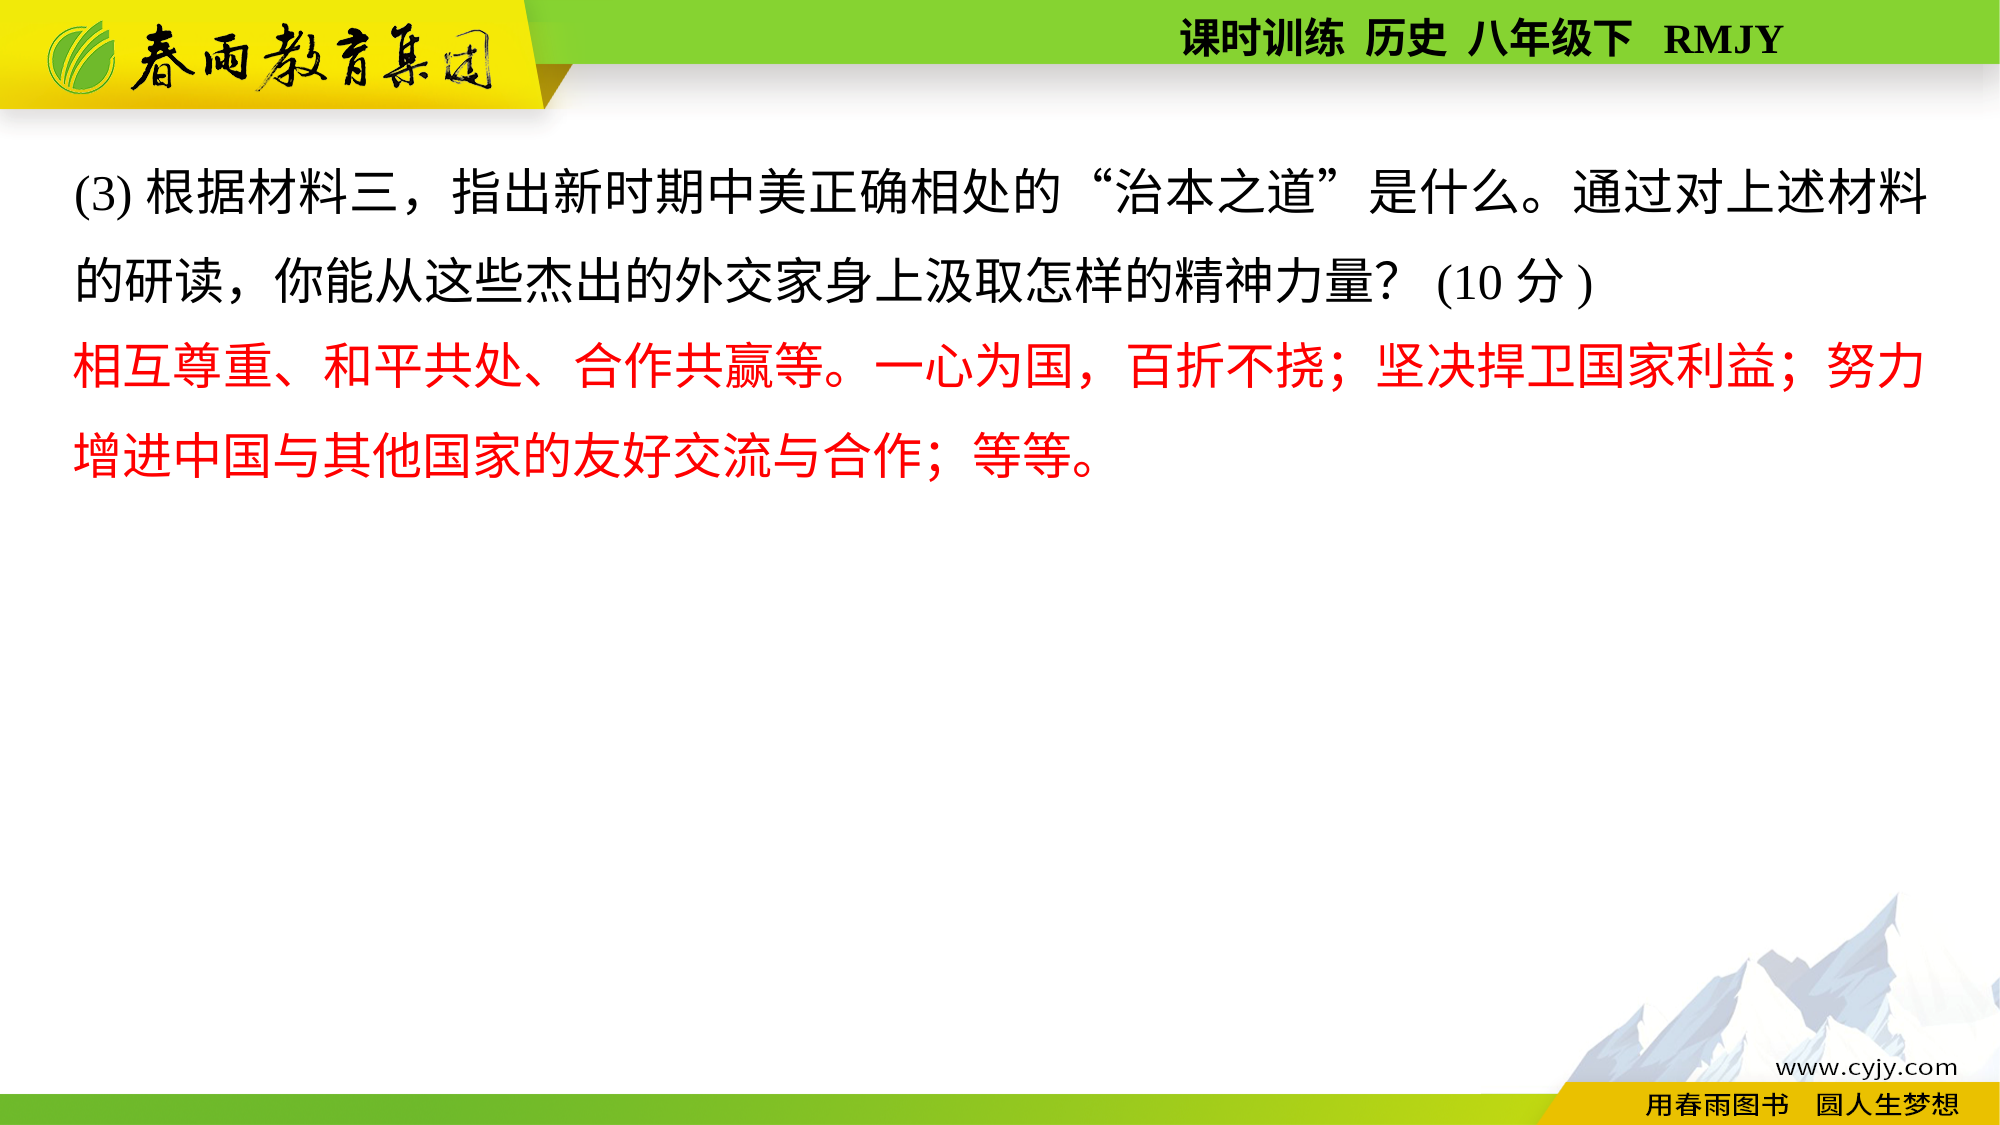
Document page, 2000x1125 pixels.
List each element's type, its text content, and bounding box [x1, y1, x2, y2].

picture [0, 0, 2000, 1125]
text_box 相互尊重、和平共处、合作共赢等。一心为国，百折不挠；坚决捍卫国家利益；努力增进中国与其他国家的友好交流与合作；等等。 [57, 297, 1942, 493]
list (3)根据材料三，指出新时期中美正确相处的“治本之道”是什么。通过对上述材料的研读，你能从这些杰出的外交家身上汲取怎样的精神力量？(10分) [59, 122, 1944, 308]
